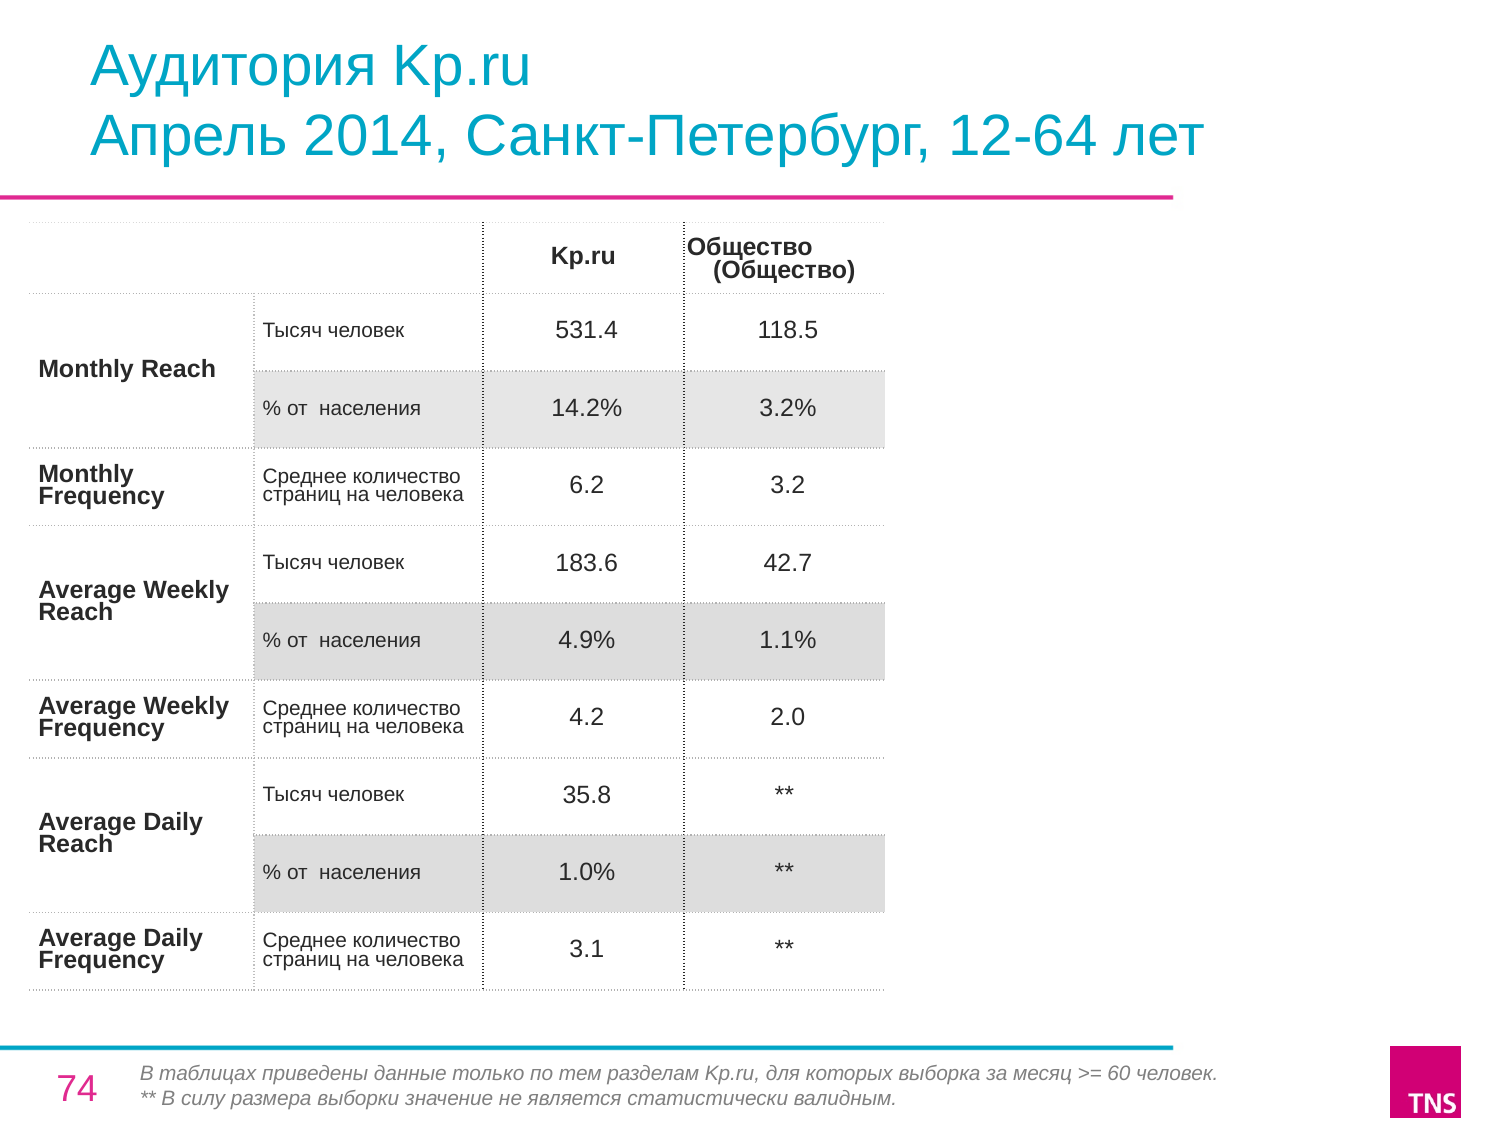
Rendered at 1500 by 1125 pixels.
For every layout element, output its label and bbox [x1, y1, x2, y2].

picture [0, 0, 1500, 1125]
table_header [29, 223, 885, 294]
slide_number [40, 1055, 392, 1125]
text_box [124, 1052, 1463, 1117]
table_cell [29, 294, 885, 990]
title [74, 8, 1476, 187]
